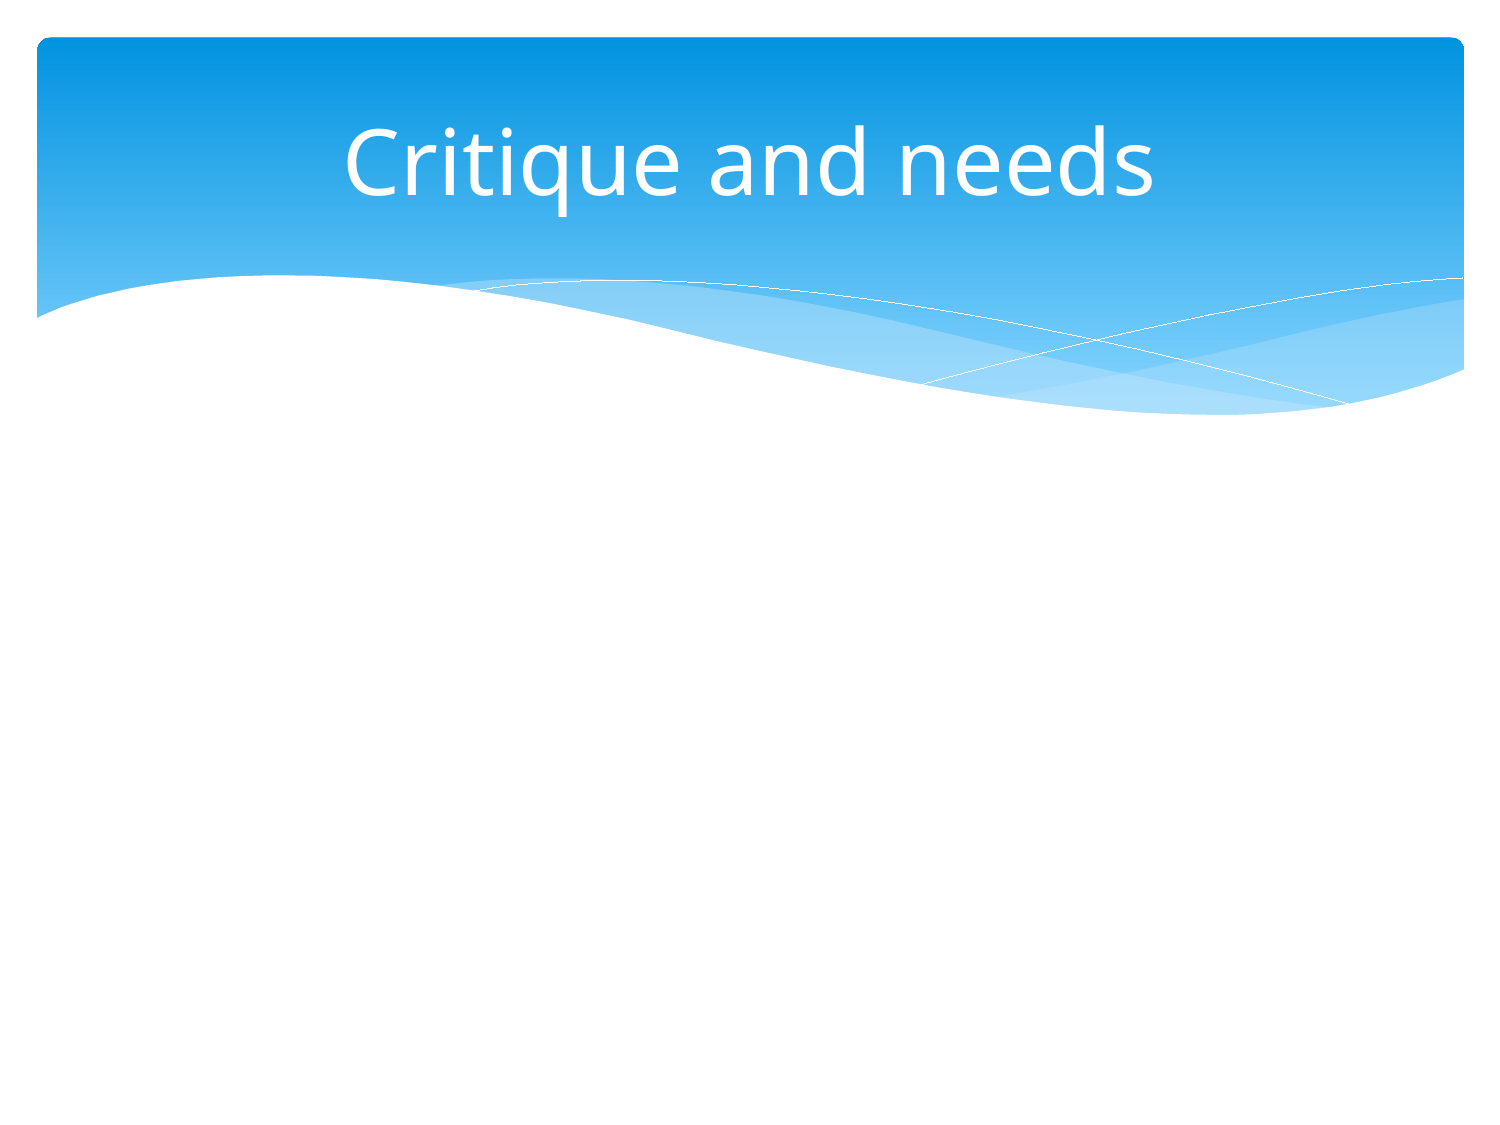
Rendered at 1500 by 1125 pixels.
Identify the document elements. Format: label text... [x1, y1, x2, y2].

title Critique and needs [75, 55, 1425, 261]
